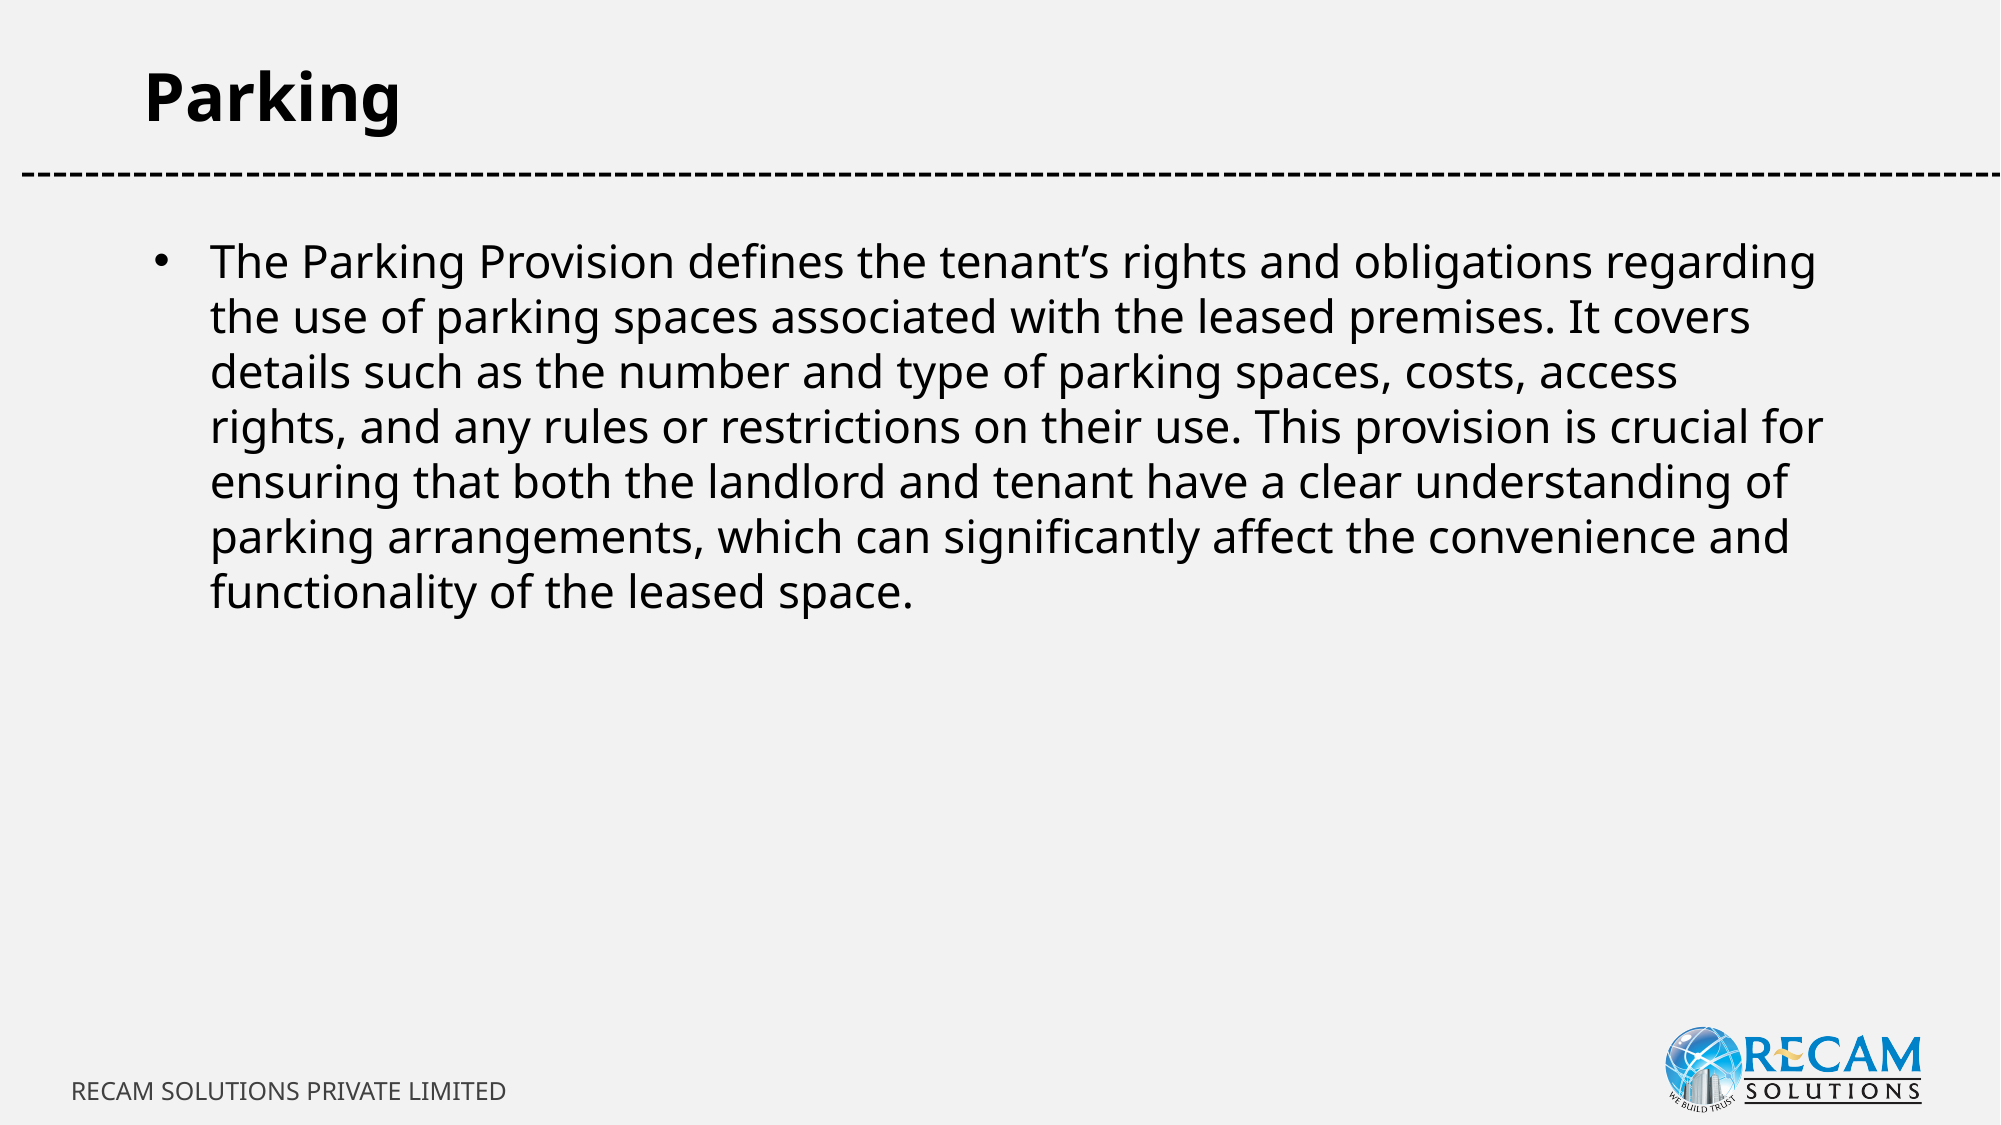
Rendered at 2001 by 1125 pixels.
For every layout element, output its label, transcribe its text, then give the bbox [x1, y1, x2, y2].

text_box Parking [128, 47, 1597, 131]
footer RECAM SOLUTIONS PRIVATE LIMITED [70, 1073, 971, 1107]
text_box The Parking Provision defines the tenant’s rights and obligations regarding the use of parking spaces associated with the leased premises. It covers details such as the number and type of parking spaces, costs, access rights, and any rules or restrictions on their use. This provision is crucial for ensuring that both the landlord and tenant have a clear understanding of parking arrangements, which can significantly affect the convenience and functionality of the leased space. [138, 224, 1842, 625]
picture [1652, 1014, 1935, 1125]
text_box ----------------------------------------------------------------------------------------------------------------------------- [6, 131, 2000, 207]
